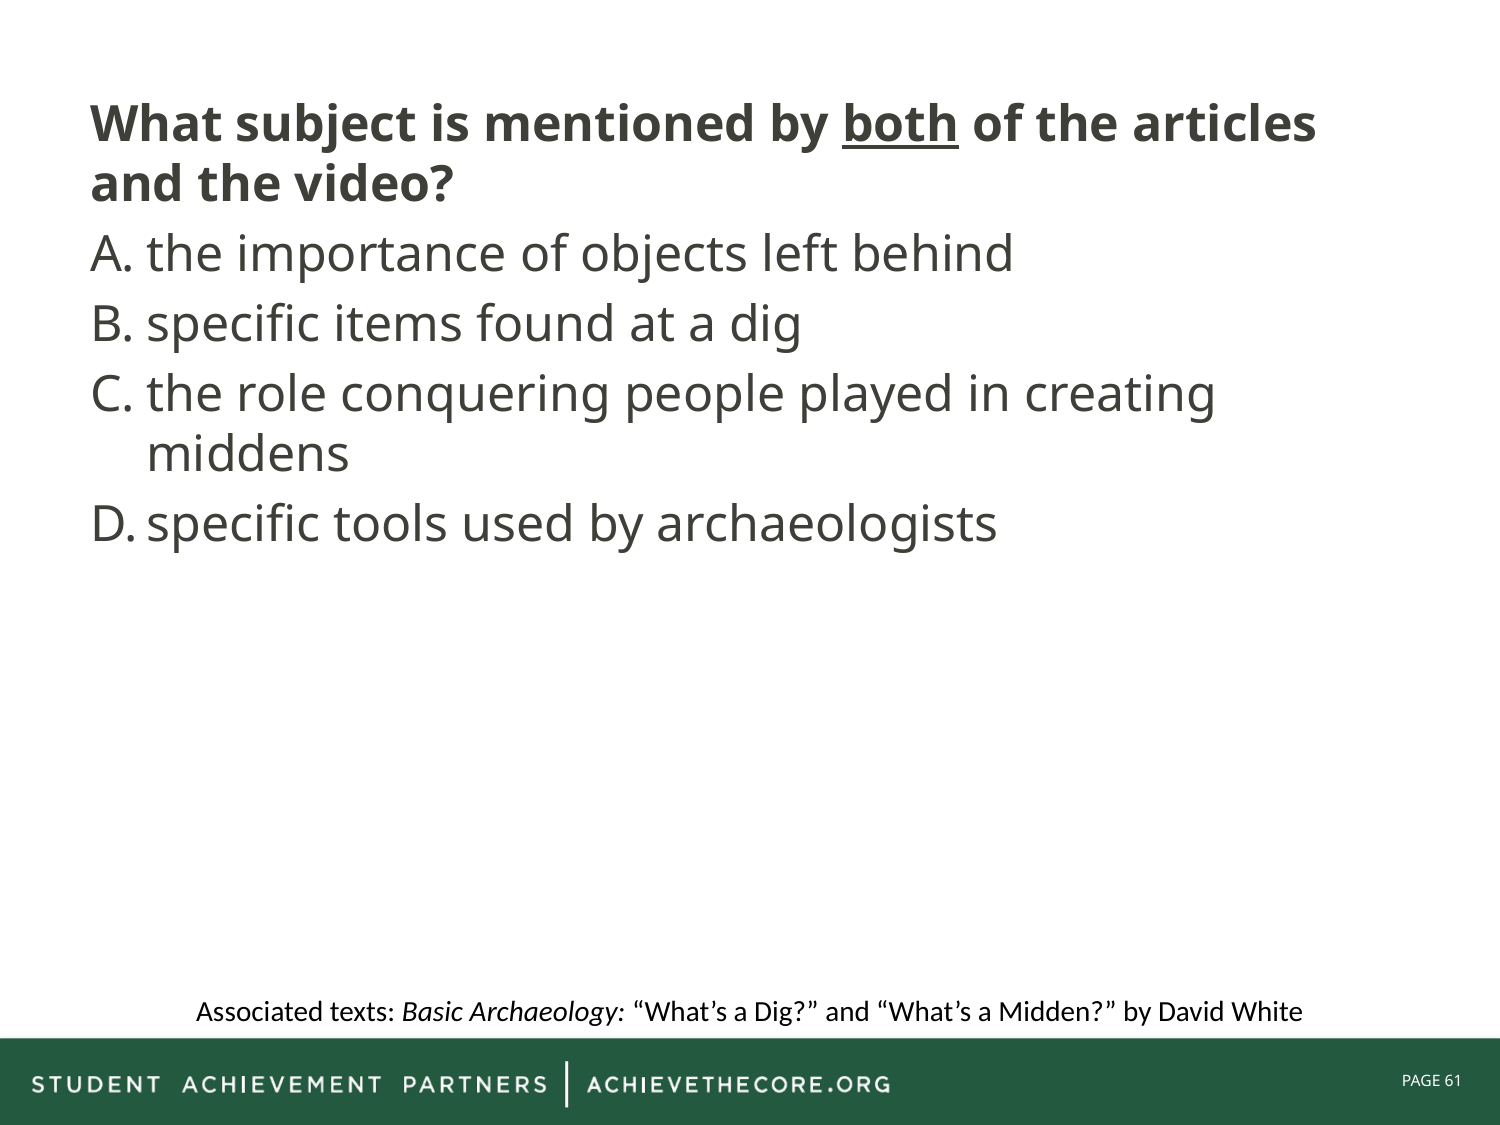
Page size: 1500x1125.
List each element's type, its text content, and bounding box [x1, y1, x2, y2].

list What subject is mentioned by both of the articles and the video? the importance of objects left behind specific items found at a dig the role conquering people played in creating middens specific tools used by archaeologists [75, 83, 1425, 950]
text_box Associated texts: Basic Archaeology: “What’s a Dig?” and “What’s a Midden?” by David White [91, 985, 1409, 1035]
